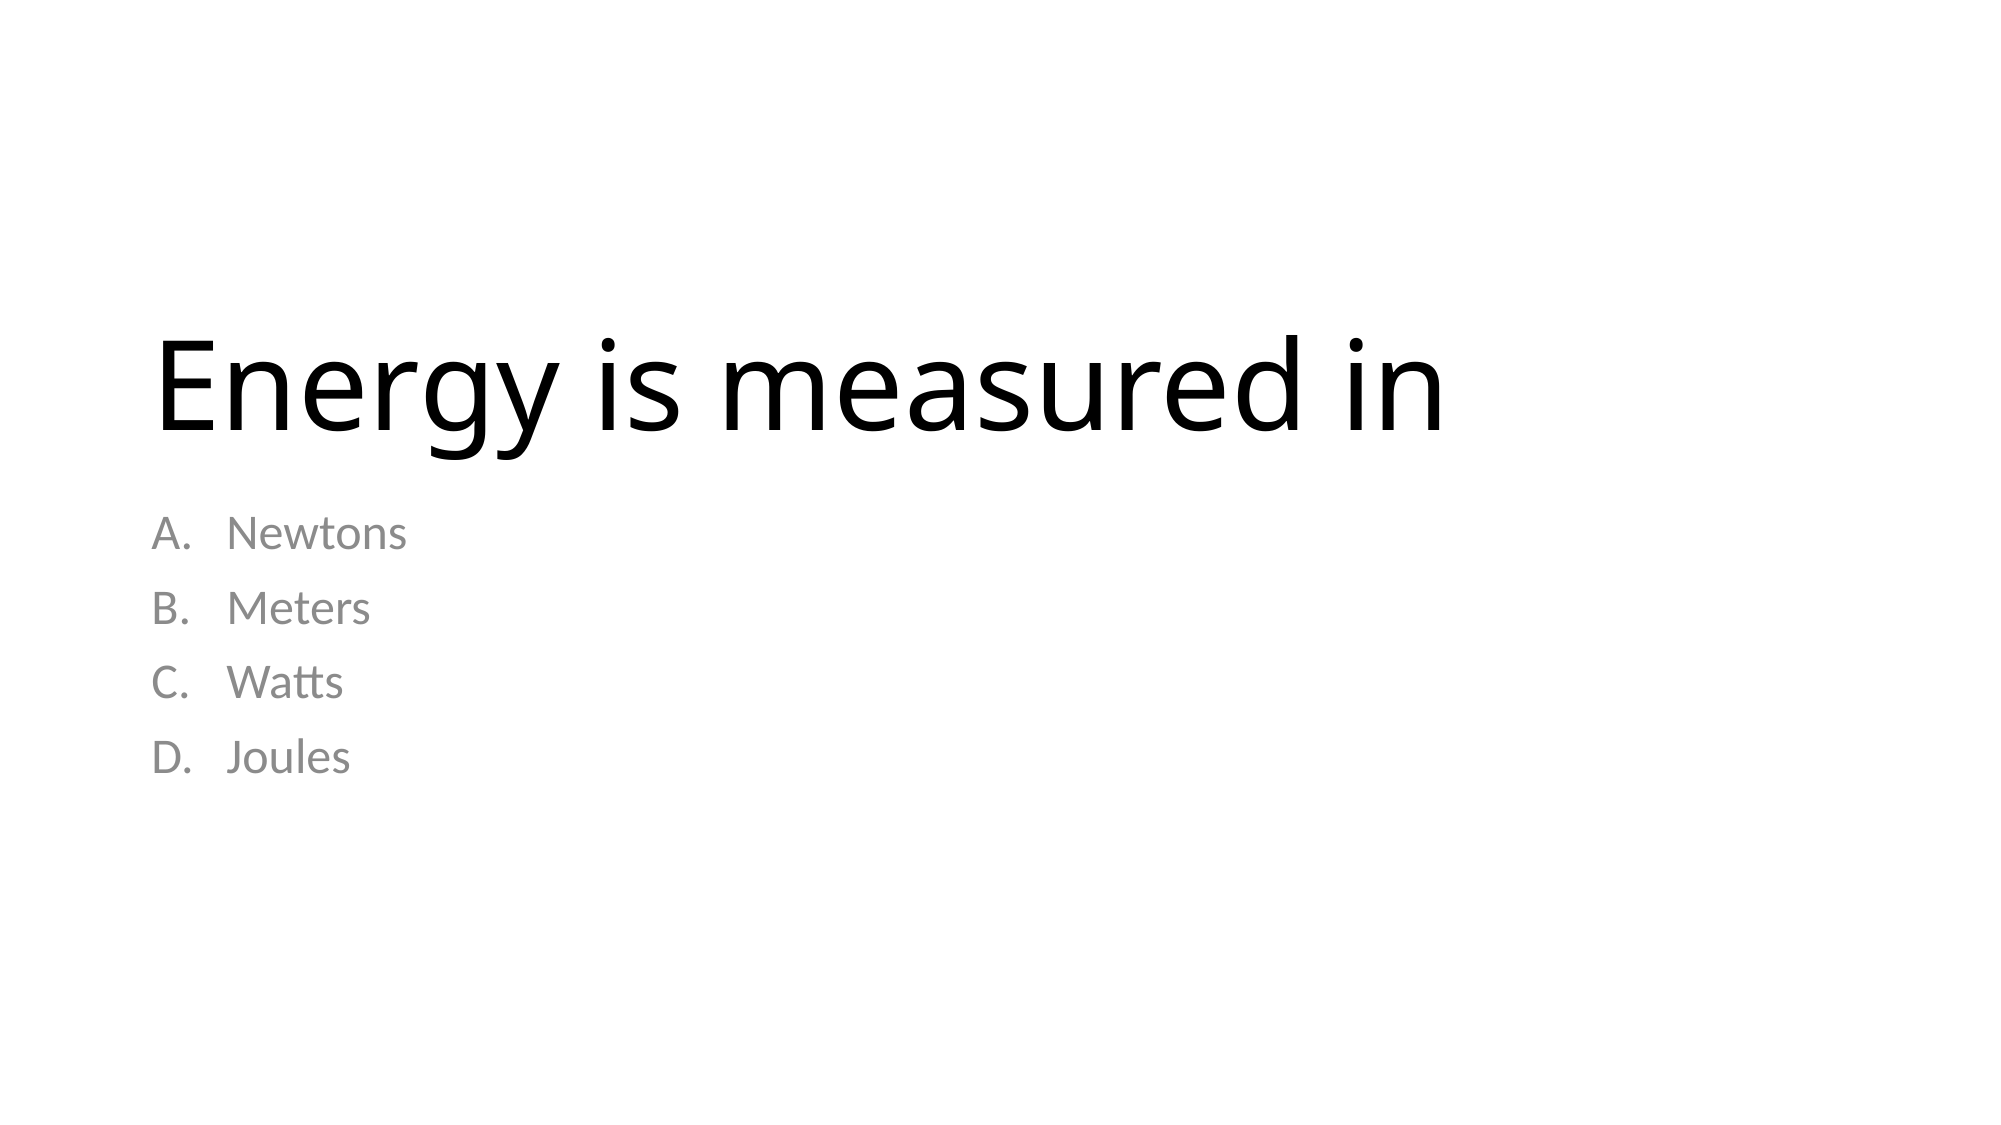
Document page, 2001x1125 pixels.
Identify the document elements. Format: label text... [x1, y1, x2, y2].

list Newtons Meters Watts Joules [136, 498, 1862, 999]
title Energy is measured in [136, 280, 1862, 465]
